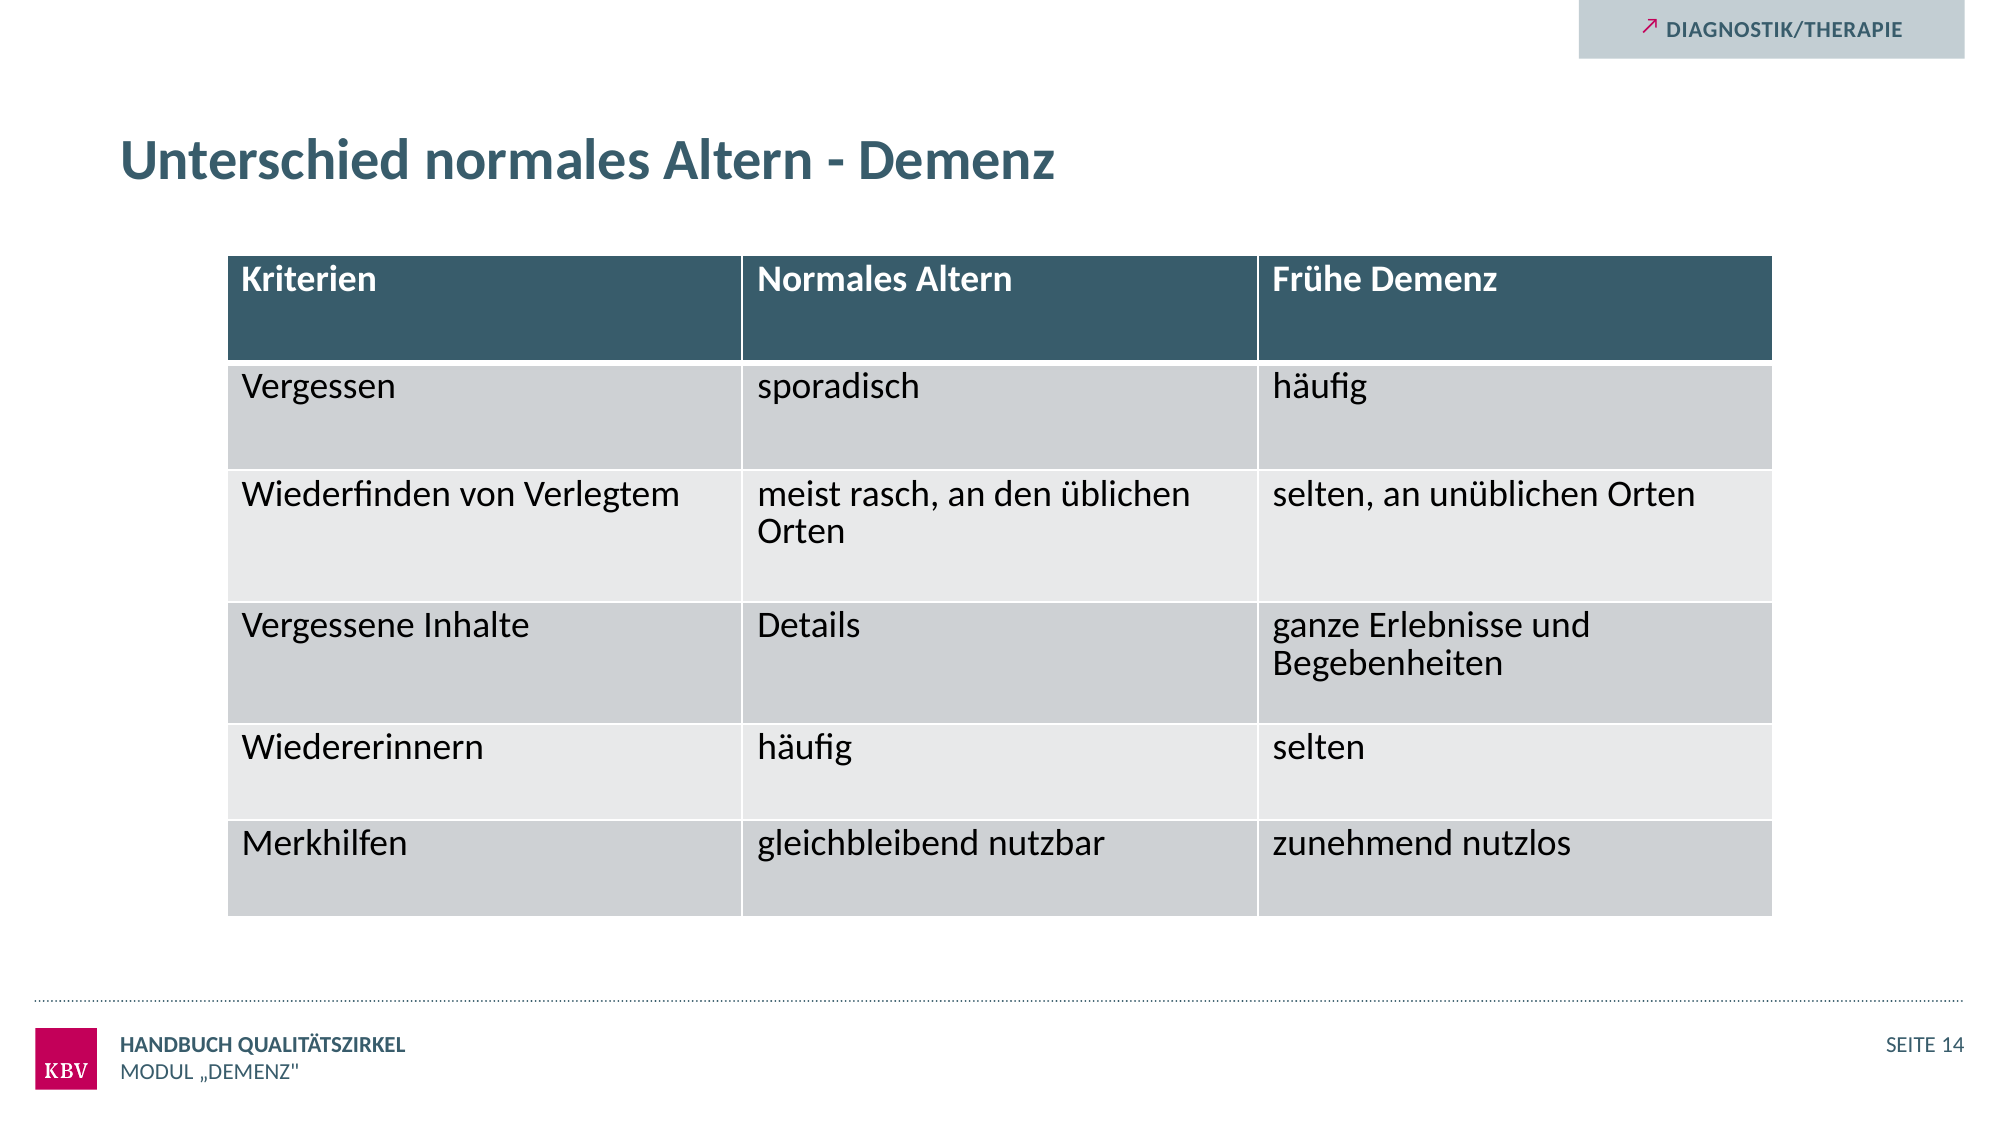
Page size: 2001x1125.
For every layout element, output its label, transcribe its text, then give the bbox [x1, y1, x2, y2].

table_cell Merkhilfen [228, 821, 741, 916]
title Unterschied normales Altern - Demenz [120, 129, 1880, 201]
table_header Frühe Demenz [1259, 256, 1772, 360]
table_cell ganze Erlebnisse und Begebenheiten [1259, 603, 1772, 723]
table_cell häufig [1259, 366, 1772, 469]
table_cell Wiederfinden von Verlegtem [228, 471, 741, 601]
table_cell gleichbleibend nutzbar [743, 821, 1257, 916]
table_cell selten, an unüblichen Orten [1259, 471, 1772, 601]
slide_number Seite 14 [1787, 1030, 1965, 1057]
footer Handbuch Qualitätszirkel [120, 1030, 1668, 1057]
list Diagnostik/Therapie [1578, 0, 1965, 59]
table_cell sporadisch [743, 366, 1257, 469]
table_cell zunehmend nutzlos [1259, 821, 1772, 916]
table_cell häufig [743, 725, 1257, 819]
table_header Kriterien [228, 256, 741, 360]
table_cell Vergessene Inhalte [228, 603, 741, 723]
table_header Normales Altern [743, 256, 1257, 360]
table_cell meist rasch, an den üblichen Orten [743, 471, 1257, 601]
slide_number Modul „Demenz" [120, 1057, 1668, 1084]
table_cell Wiedererinnern [228, 725, 741, 819]
table_cell Details [743, 603, 1257, 723]
table_cell Vergessen [228, 366, 741, 469]
table_cell selten [1259, 725, 1772, 819]
